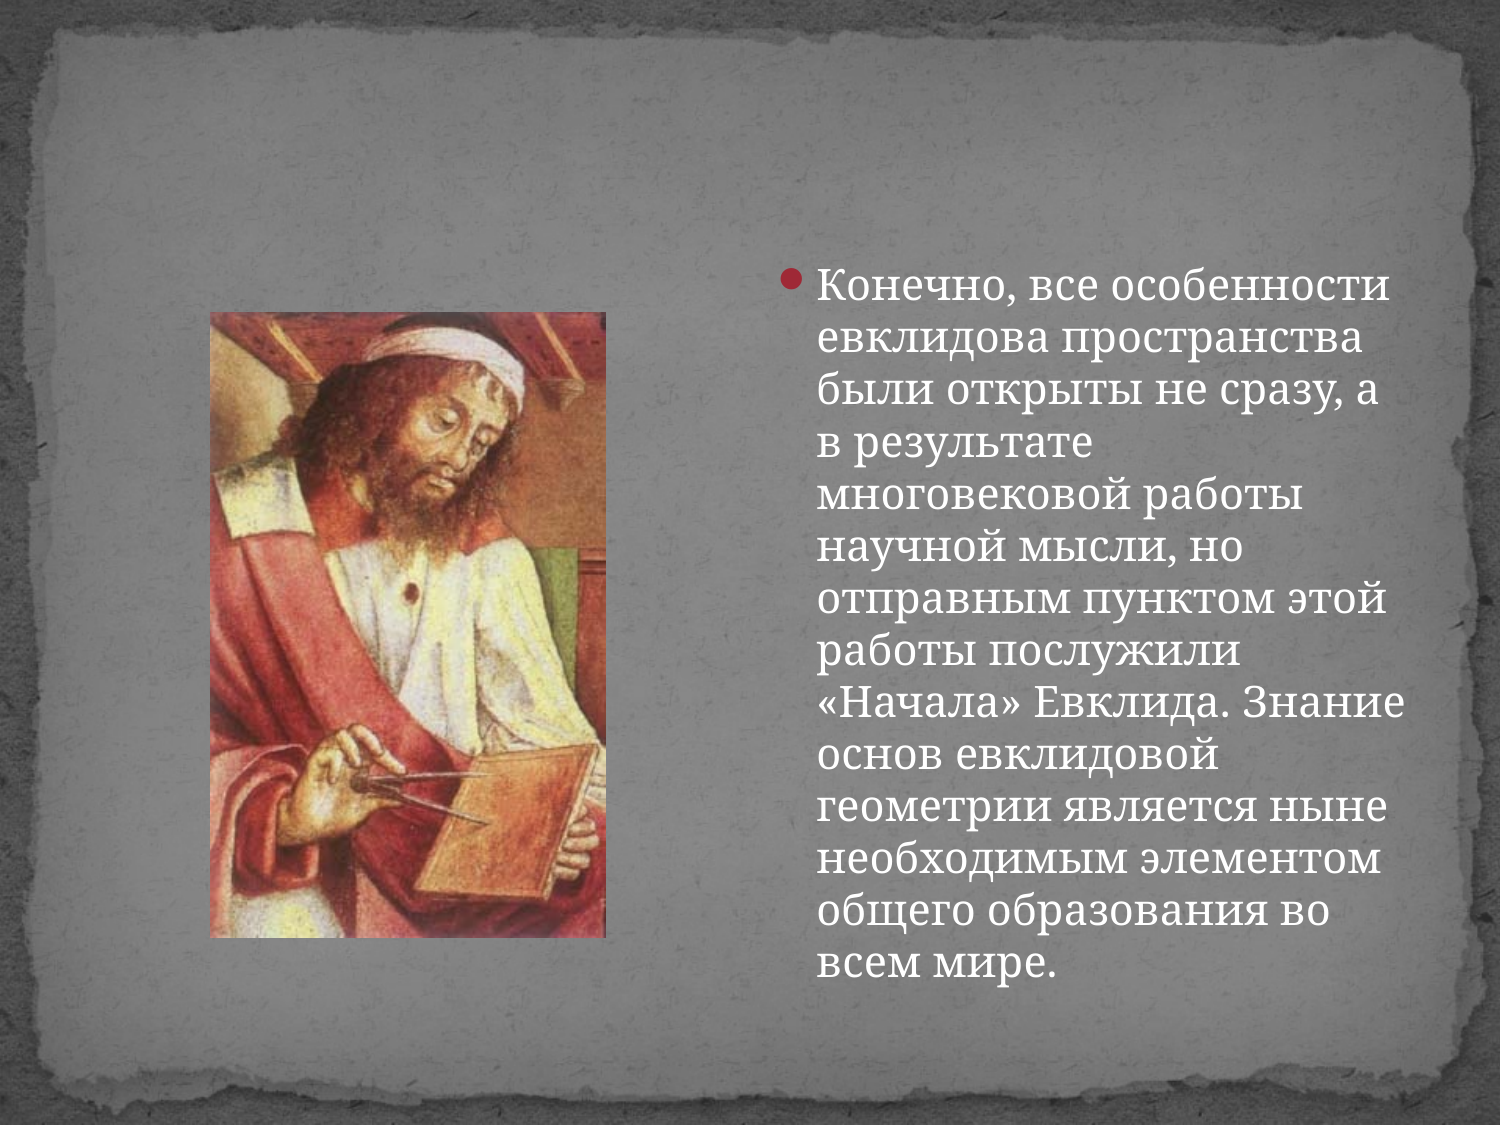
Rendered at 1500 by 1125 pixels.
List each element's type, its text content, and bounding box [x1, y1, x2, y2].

list Конечно, все особенности евклидова пространства были открыты не сразу, а в результате многовековой работы научной мысли, но отправным пунктом этой работы послужили «Начала» Евклида. Знание основ евклидовой геометрии является ныне необходимым элементом общего образования во всем мире. [762, 249, 1429, 1001]
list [212, 314, 606, 938]
picture [210, 312, 606, 938]
